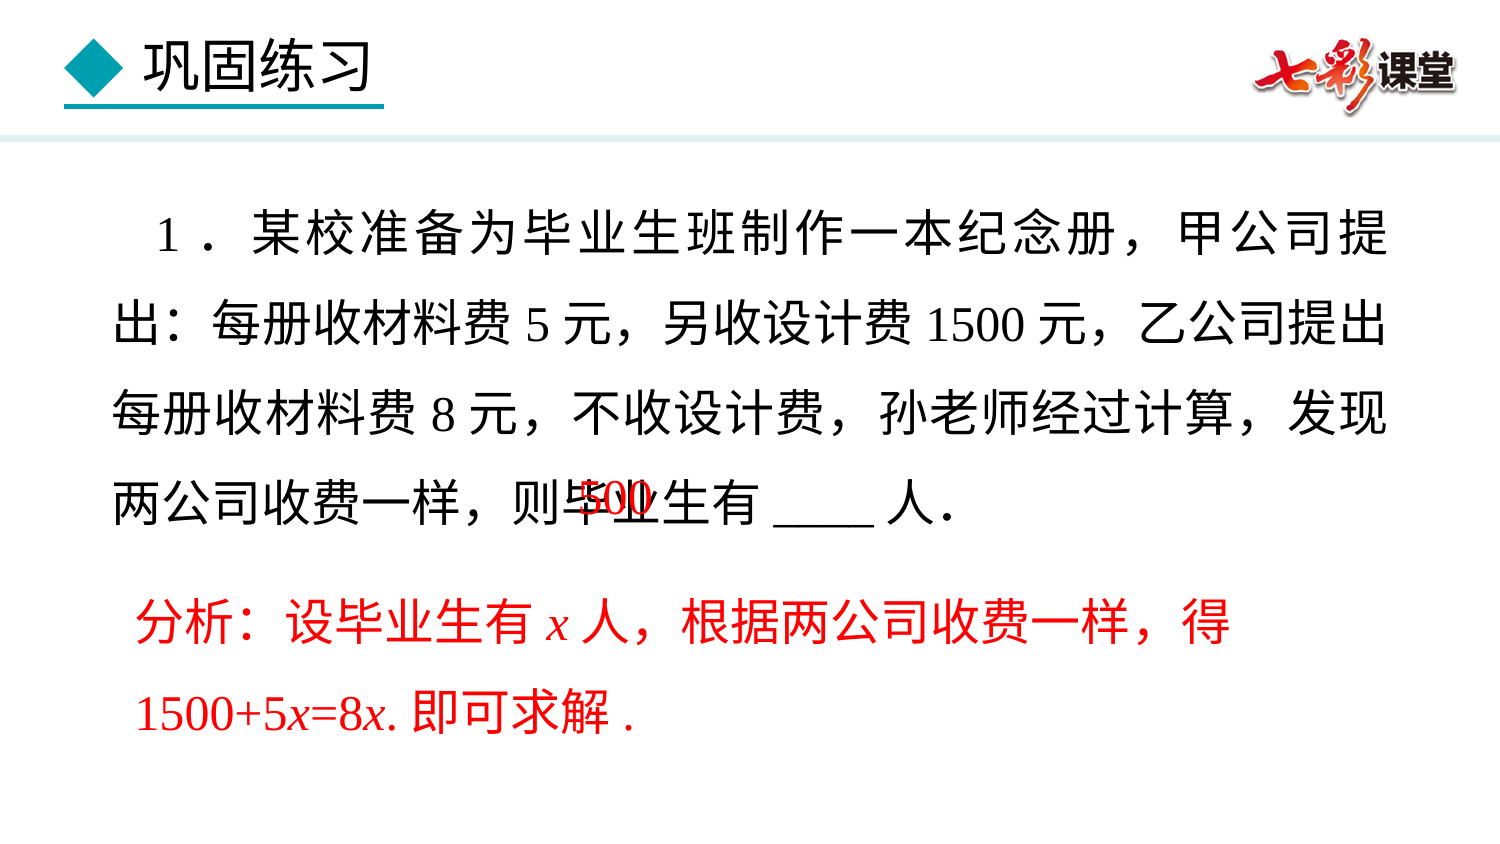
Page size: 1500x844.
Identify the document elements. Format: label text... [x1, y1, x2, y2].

text_box 1．某校准备为毕业生班制作一本纪念册，甲公司提出：每册收材料费5元，另收设计费1500元，乙公司提出每册收材料费8元，不收设计费，孙老师经过计算，发现两公司收费一样，则毕业生有____人． [96, 163, 1403, 539]
picture [1249, 32, 1461, 118]
text_box 分析：设毕业生有x人，根据两公司收费一样，得 1500+5x=8x.即可求解. [119, 552, 1384, 748]
text_box 500 [562, 456, 668, 532]
